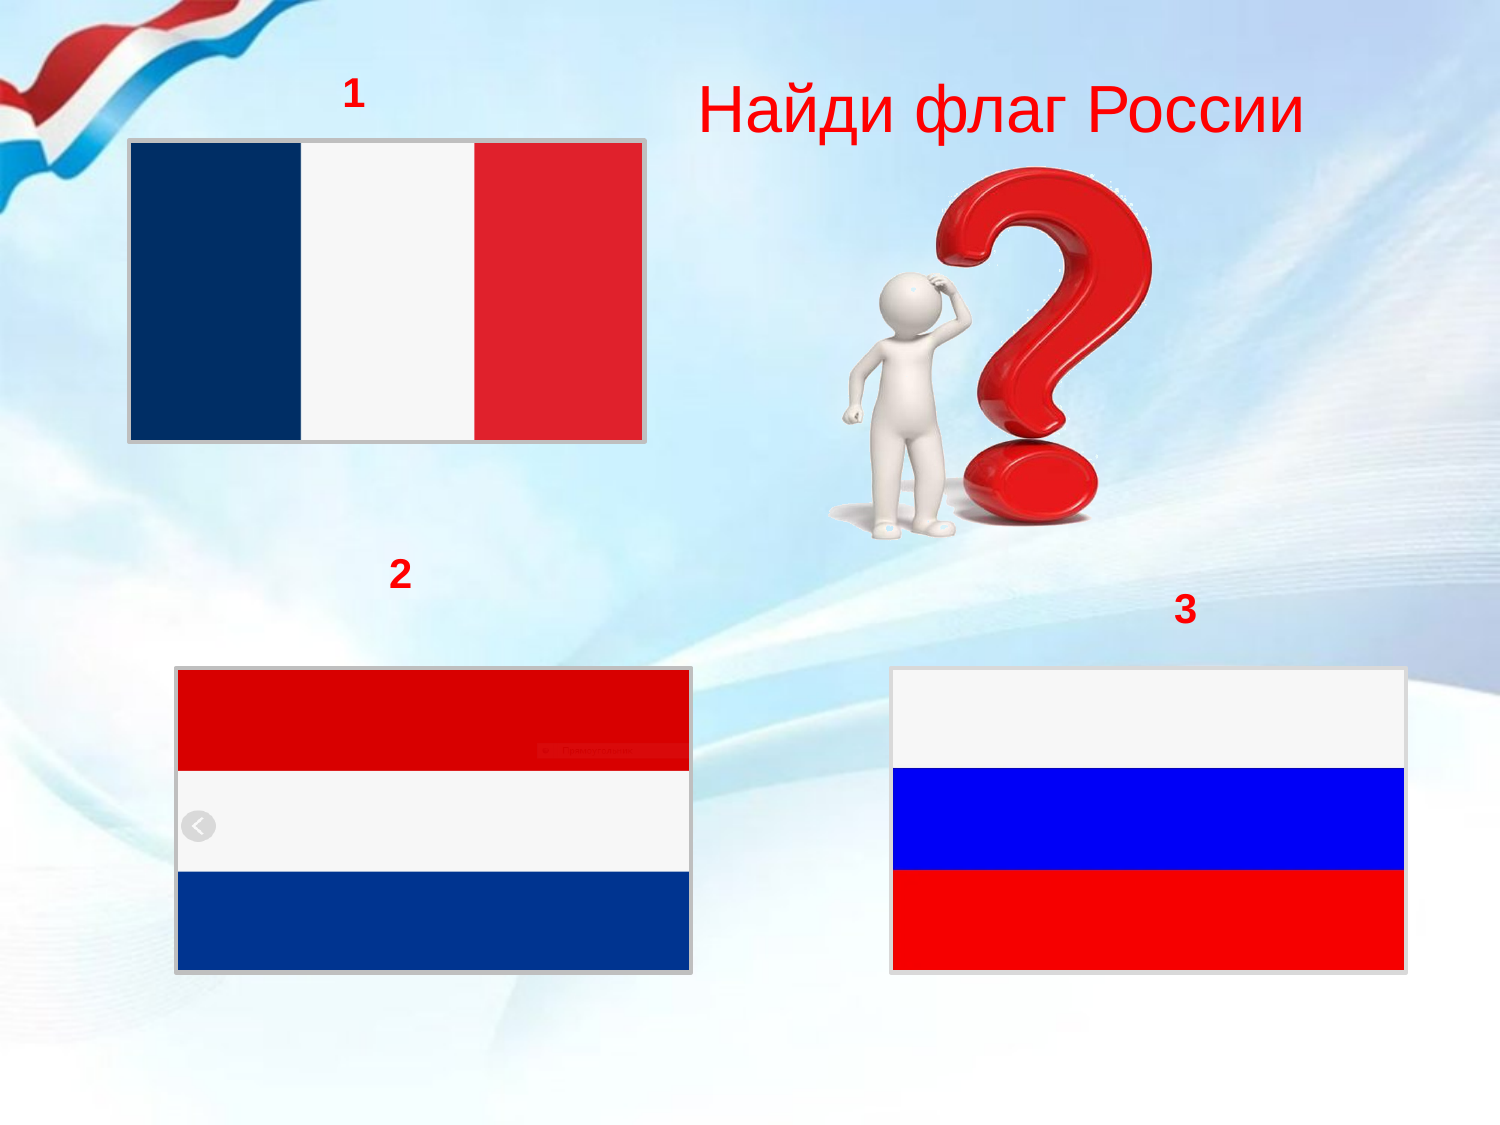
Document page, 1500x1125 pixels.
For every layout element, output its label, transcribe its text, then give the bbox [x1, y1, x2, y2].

text_box 3 [1159, 574, 1213, 639]
text_box [889, 666, 1408, 975]
text_box Найди флаг России [682, 58, 1322, 154]
text_box [174, 666, 693, 975]
text_box 2 [374, 539, 428, 604]
picture [0, 0, 1500, 1125]
text_box 1 [327, 58, 381, 124]
text_box [127, 138, 647, 444]
